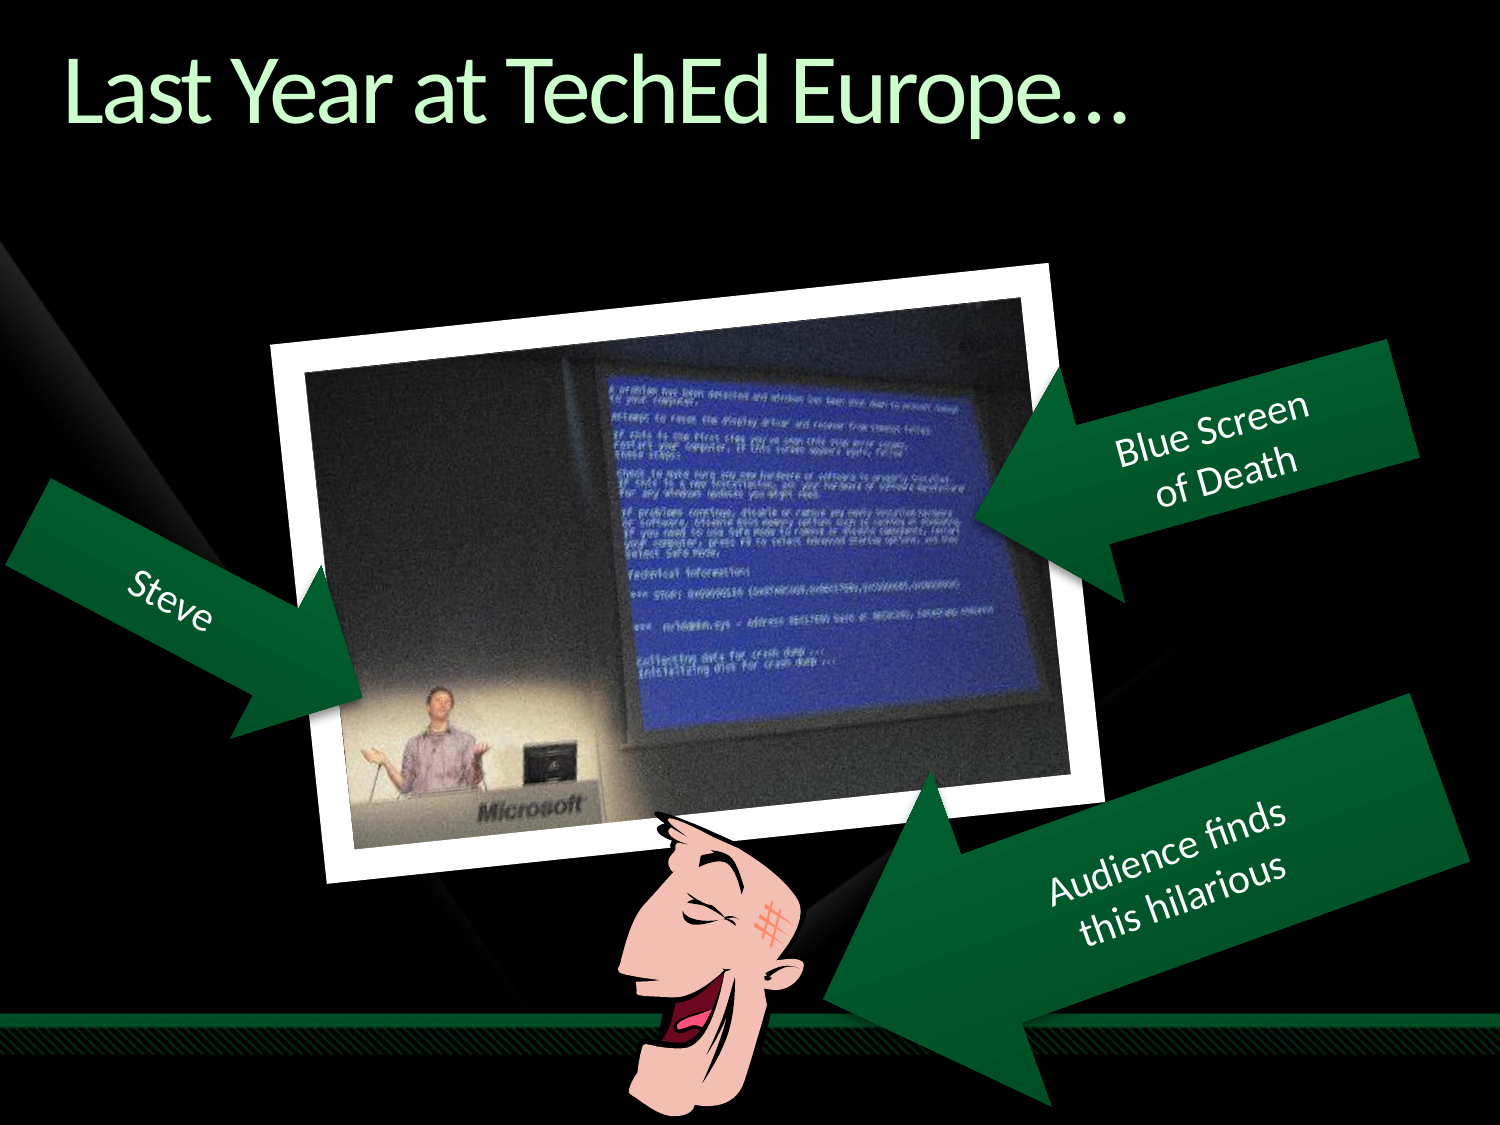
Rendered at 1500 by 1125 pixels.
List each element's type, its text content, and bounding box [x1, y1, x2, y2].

picture [0, 0, 1500, 1125]
text_box Audience finds this hilarious [823, 693, 1470, 1107]
text_box Steve [5, 478, 321, 739]
title Last Year at TechEd Europe… [62, 37, 1438, 147]
text_box Blue Screen of Death [1054, 339, 1420, 604]
